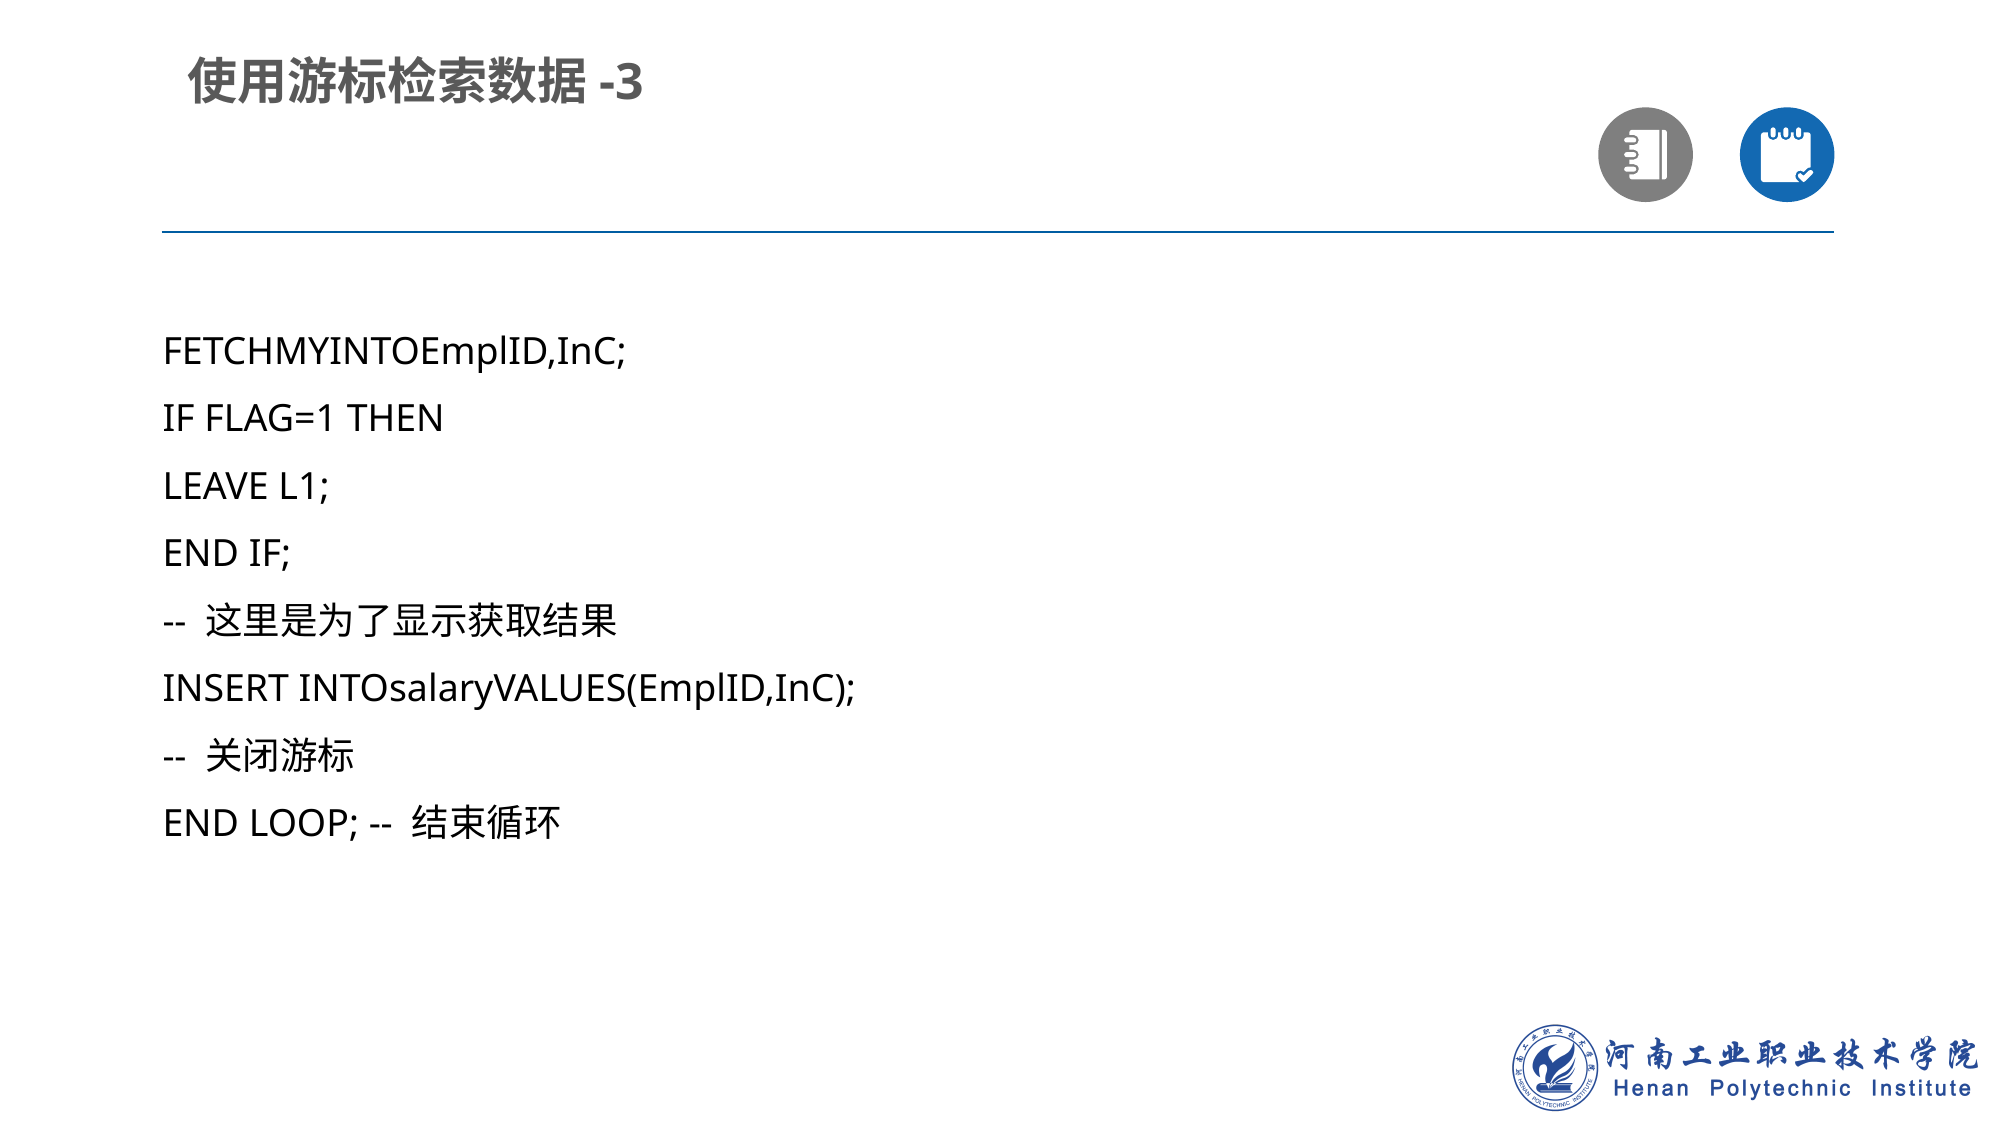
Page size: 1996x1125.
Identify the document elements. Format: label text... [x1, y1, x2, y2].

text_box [1739, 107, 1835, 203]
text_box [1598, 107, 1694, 203]
text_box 使用游标检索数据-3 [187, 43, 827, 127]
picture [1493, 1020, 1984, 1118]
text_box FETCHMYINTOEmplID,InC; IF FLAG=1 THEN LEAVE L1; END IF; -- 这里是为了显示获取结果 INSERT INTOsalaryVALUES(EmplID,InC); -- 关闭游标 END LOOP; -- 结束循环 [151, 261, 1802, 887]
